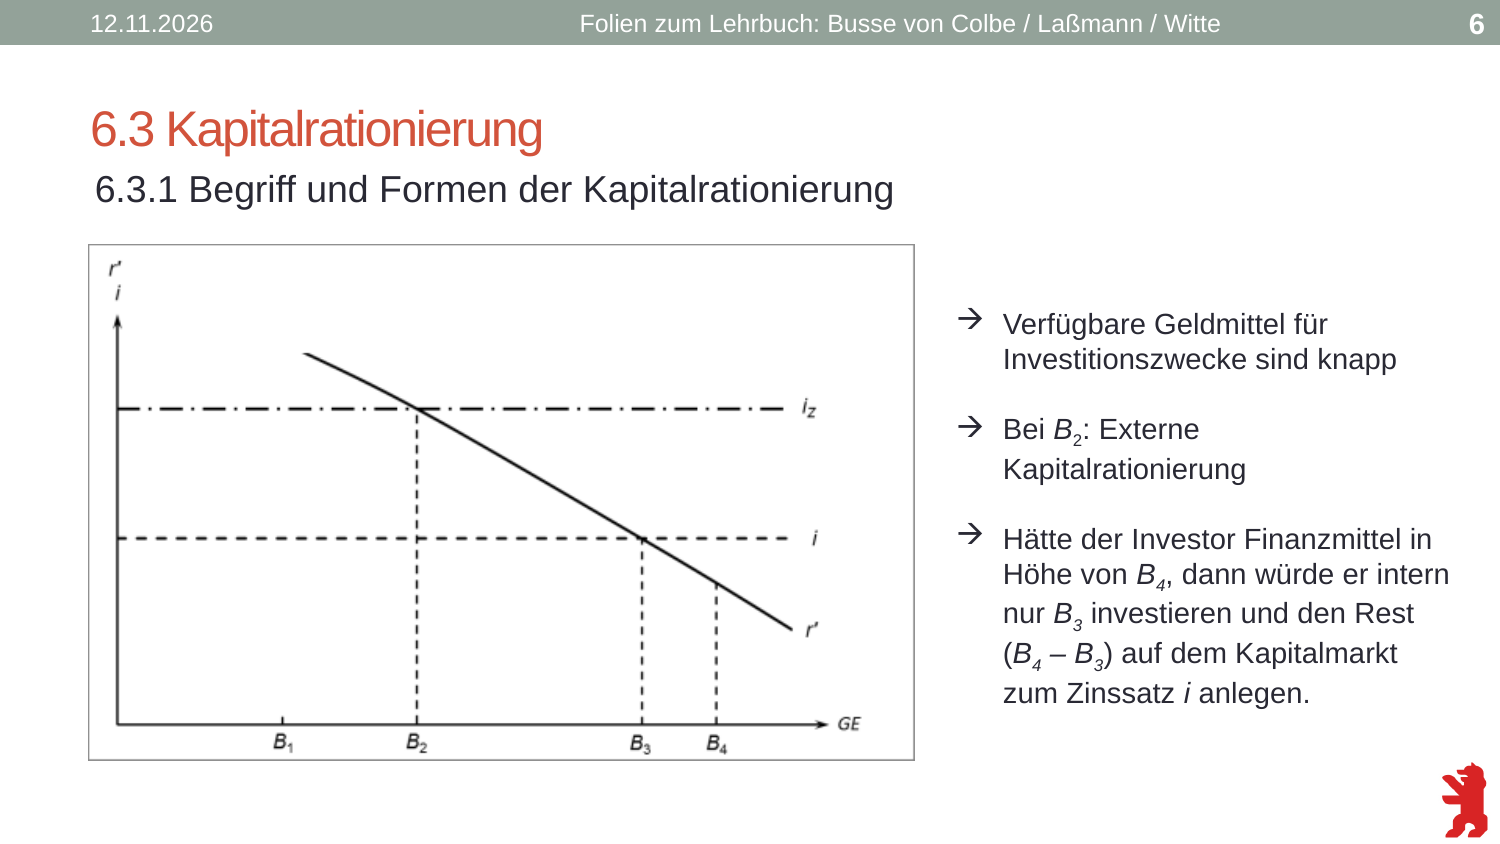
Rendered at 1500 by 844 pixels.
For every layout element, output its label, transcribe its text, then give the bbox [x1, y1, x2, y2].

text_box 6.3.1 Begriff und Formen der Kapitalrationierung [80, 157, 910, 217]
text_box Verfügbare Geldmittel für Investitionszwecke sind knapp Bei B2: Externe Kapitalrationierung Hätte der Investor Finanzmittel in Höhe von B4, dann würde er intern nur B3 investieren und den Rest (B4 – B3) auf dem Kapitalmarkt zum Zinssatz i anlegen. [941, 298, 1466, 752]
slide_number 6 [1325, 2, 1500, 43]
title 6.3 Kapitalrationierung [75, 65, 1425, 188]
picture [88, 243, 916, 761]
footer Folien zum Lehrbuch: Busse von Colbe / Laßmann / Witte [562, 2, 1238, 43]
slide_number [75, 2, 550, 43]
picture [1434, 760, 1500, 844]
